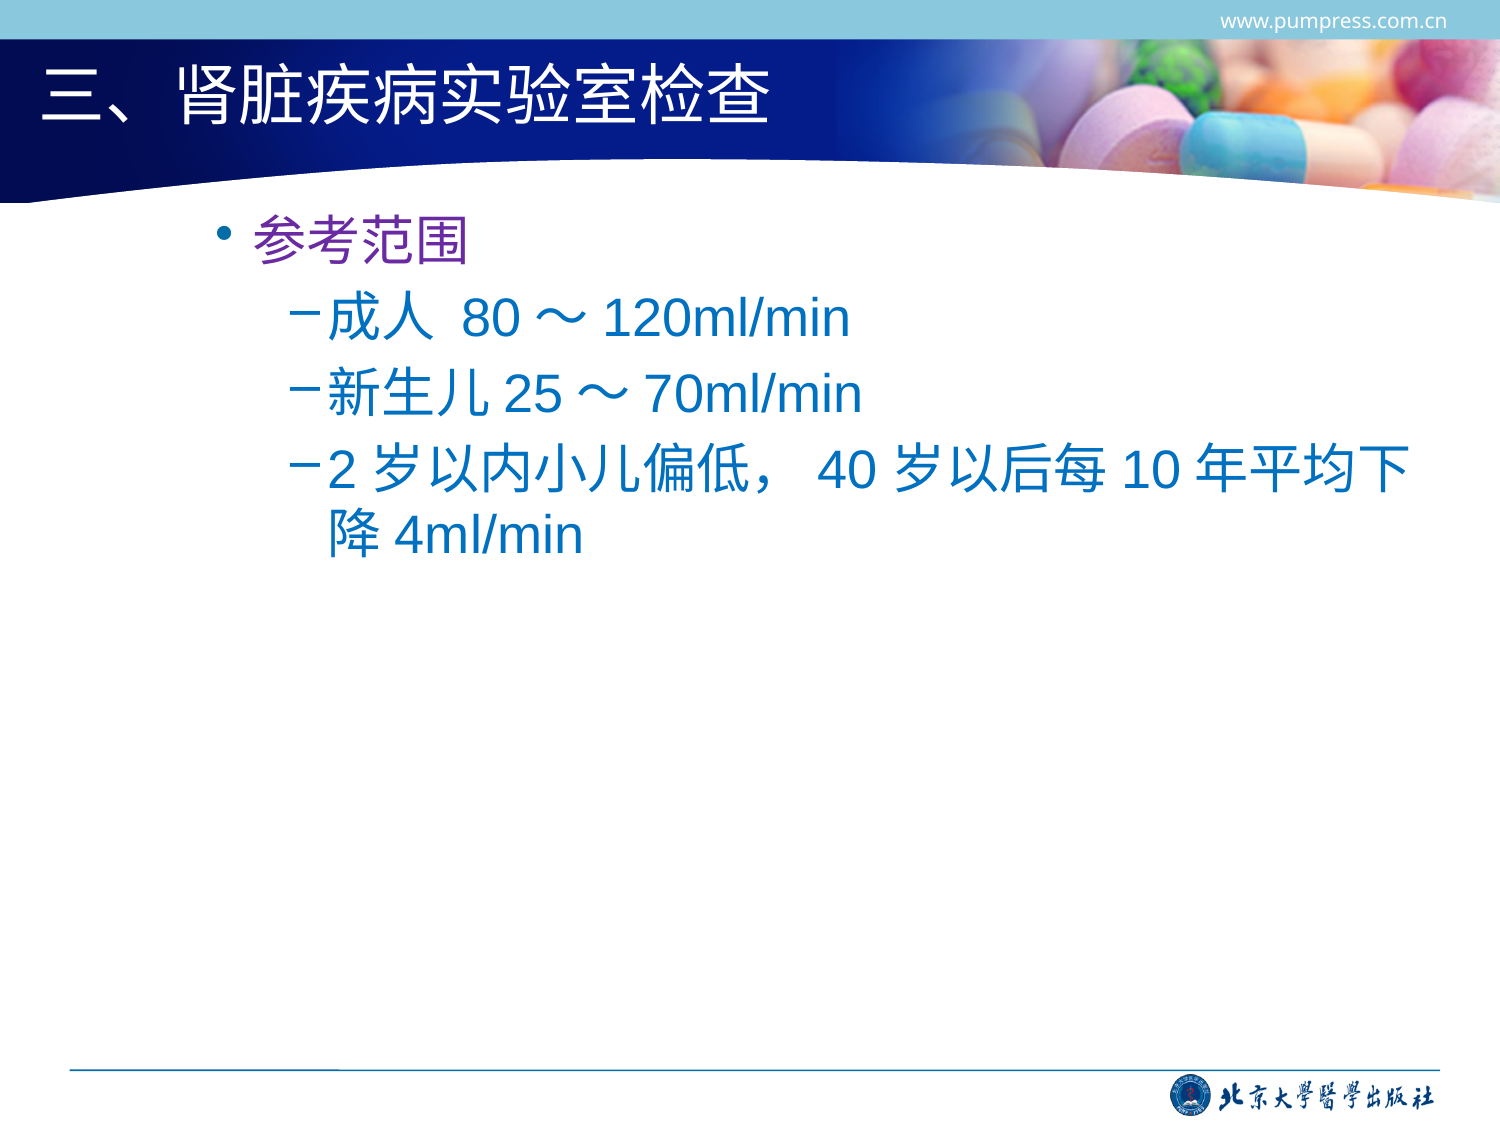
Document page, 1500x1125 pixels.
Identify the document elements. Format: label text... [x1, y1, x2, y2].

picture [0, 40, 1500, 203]
list 参考范围 成人 80～120ml/min 新生儿25～70ml/min 2岁以内小儿偏低，40岁以后每10年平均下降4ml/min [49, 198, 1463, 1026]
picture [1170, 1074, 1436, 1118]
slide_number www.pumpress.com.cn [1024, 0, 1463, 38]
title 三、肾脏疾病实验室检查 [23, 46, 1349, 140]
